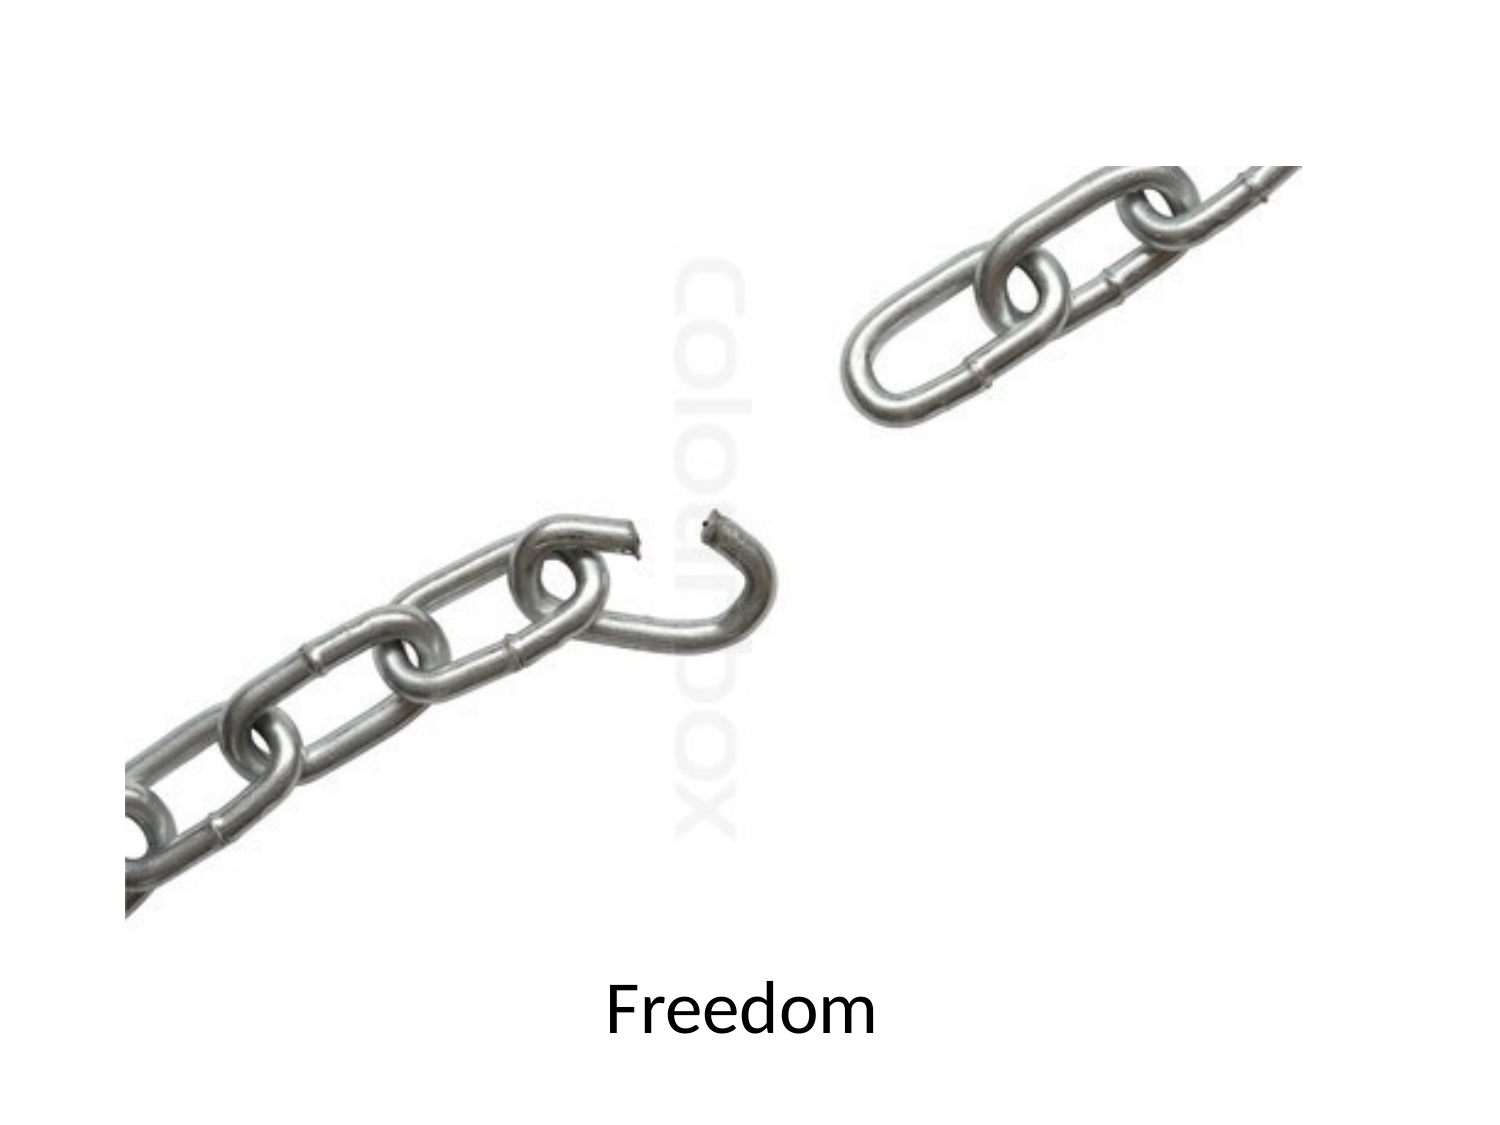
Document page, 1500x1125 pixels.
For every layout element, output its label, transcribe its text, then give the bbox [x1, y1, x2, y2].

picture [124, 166, 1302, 952]
text_box Freedom [590, 959, 894, 1056]
